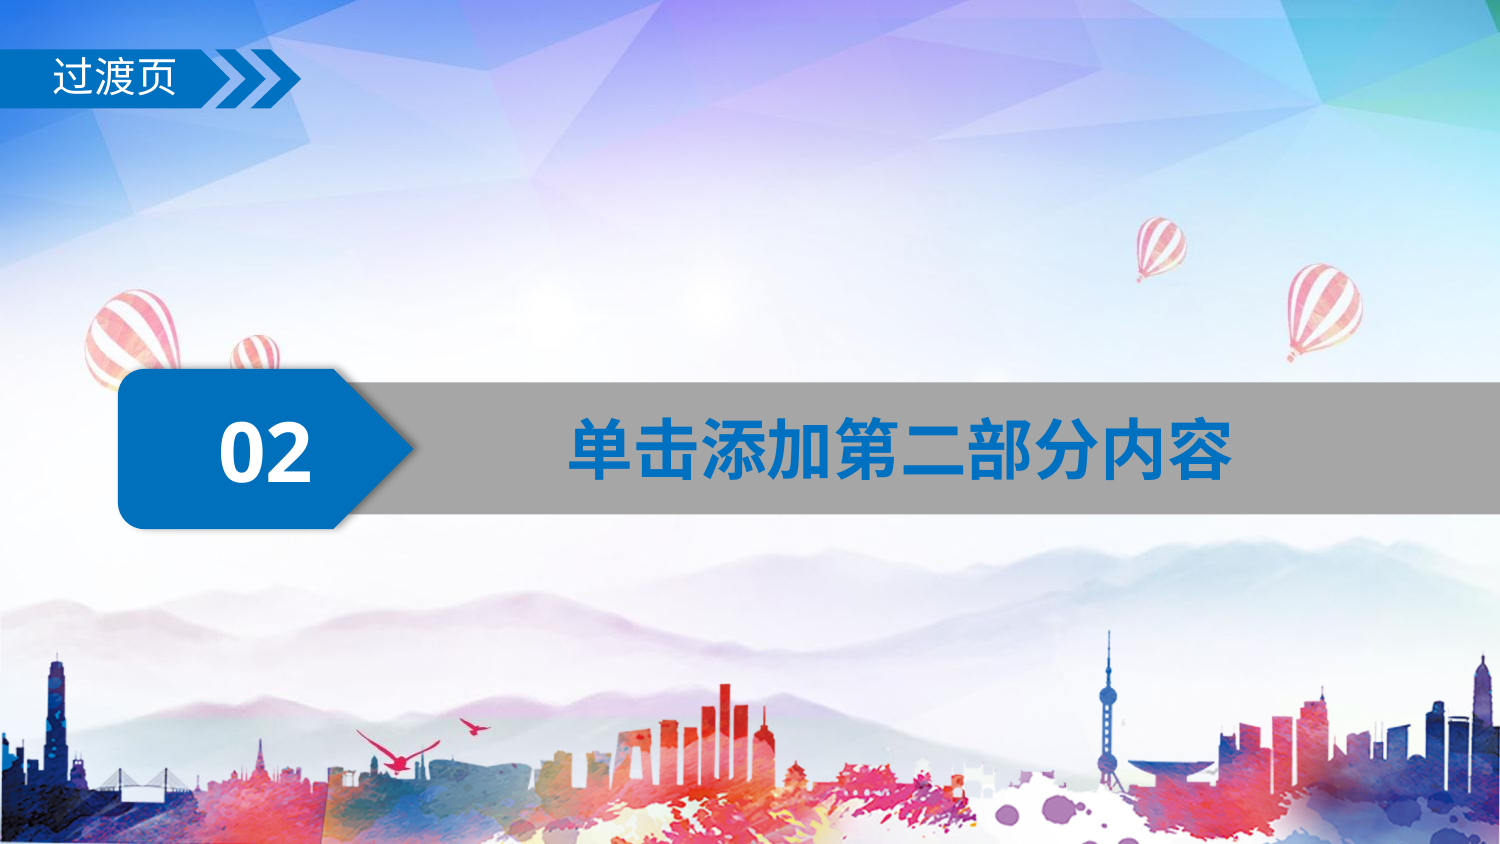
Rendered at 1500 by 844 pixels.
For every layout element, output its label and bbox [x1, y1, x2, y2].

text_box [300, 381, 1500, 515]
picture [0, 0, 1500, 844]
